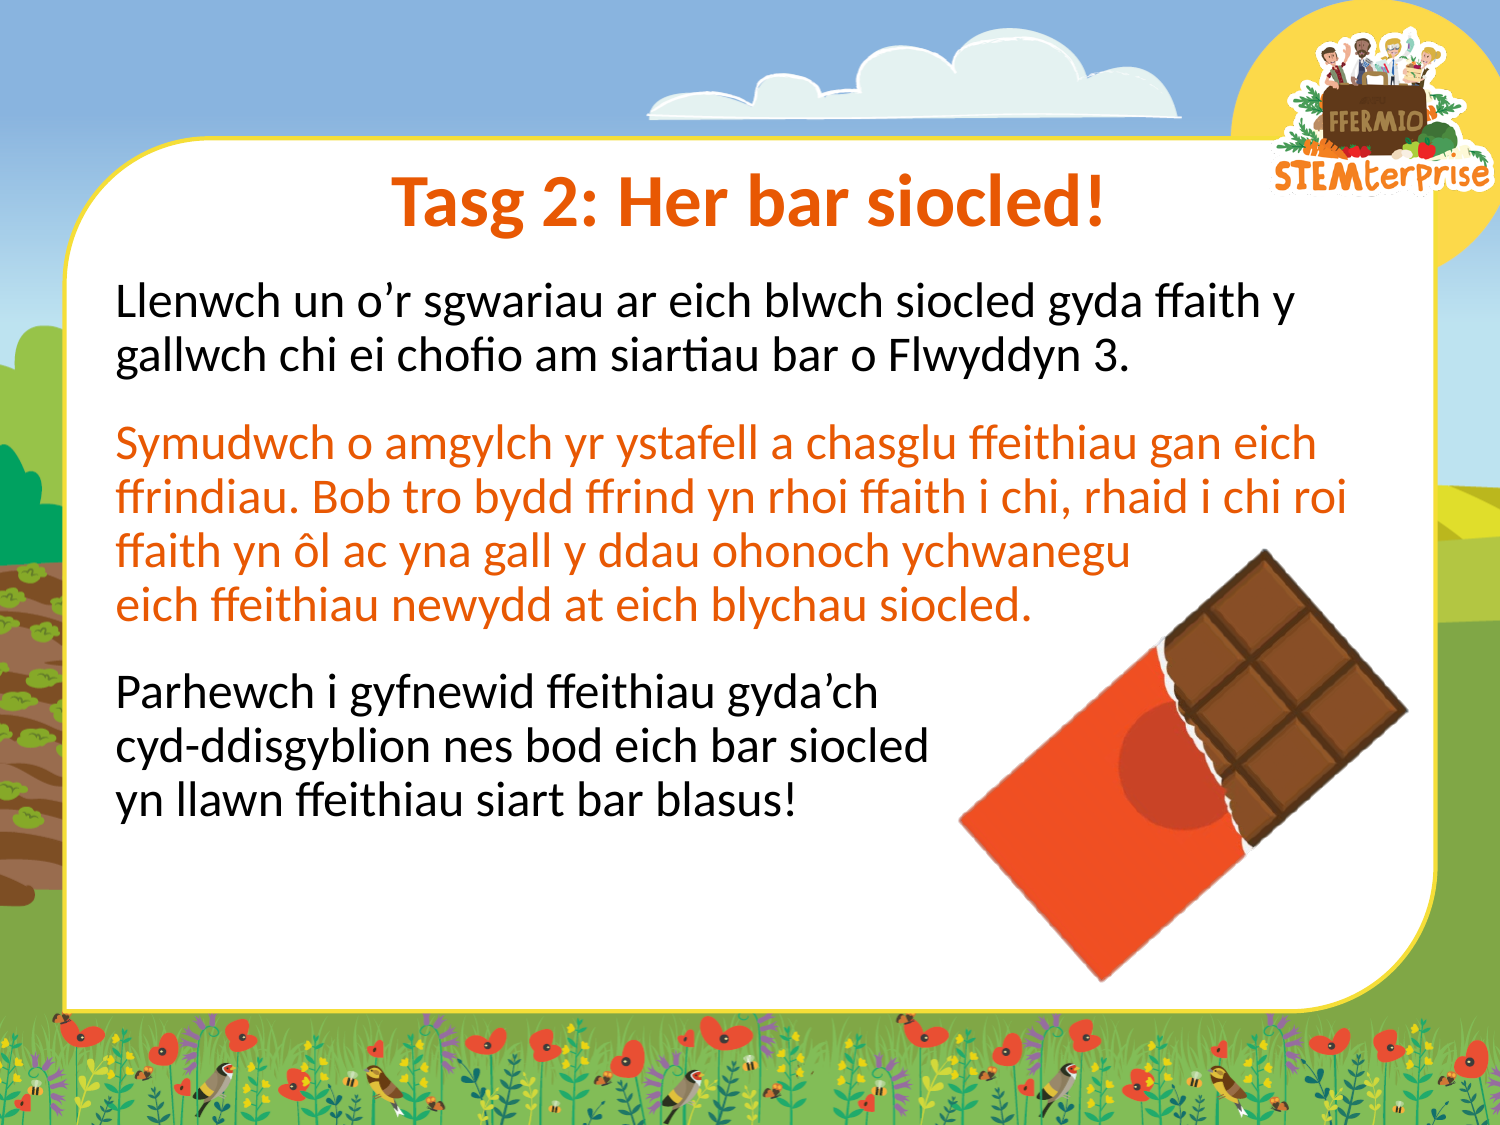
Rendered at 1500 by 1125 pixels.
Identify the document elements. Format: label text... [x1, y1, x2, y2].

picture [0, 0, 1500, 1125]
title Tasg 2: Her bar siocled! [218, 137, 1282, 256]
list Llenwch un o’r sgwariau ar eich blwch siocled gyda ffaith y gallwch chi ei chofio am siartiau bar o Flwyddyn 3. Symudwch o amgylch yr ystafell a chasglu ffeithiau gan eich ffrindiau. Bob tro bydd ffrind yn rhoi ffaith i chi, rhaid i chi roi ffaith yn ôl ac yna gall y ddau ohonoch ychwanegu eich ffeithiau newydd at eich blychau siocled. Parhewch i gyfnewid ffeithiau gyda’ch cyd-ddisgyblion nes bod eich bar siocled yn llawn ffeithiau siart bar blasus! [100, 267, 1400, 965]
